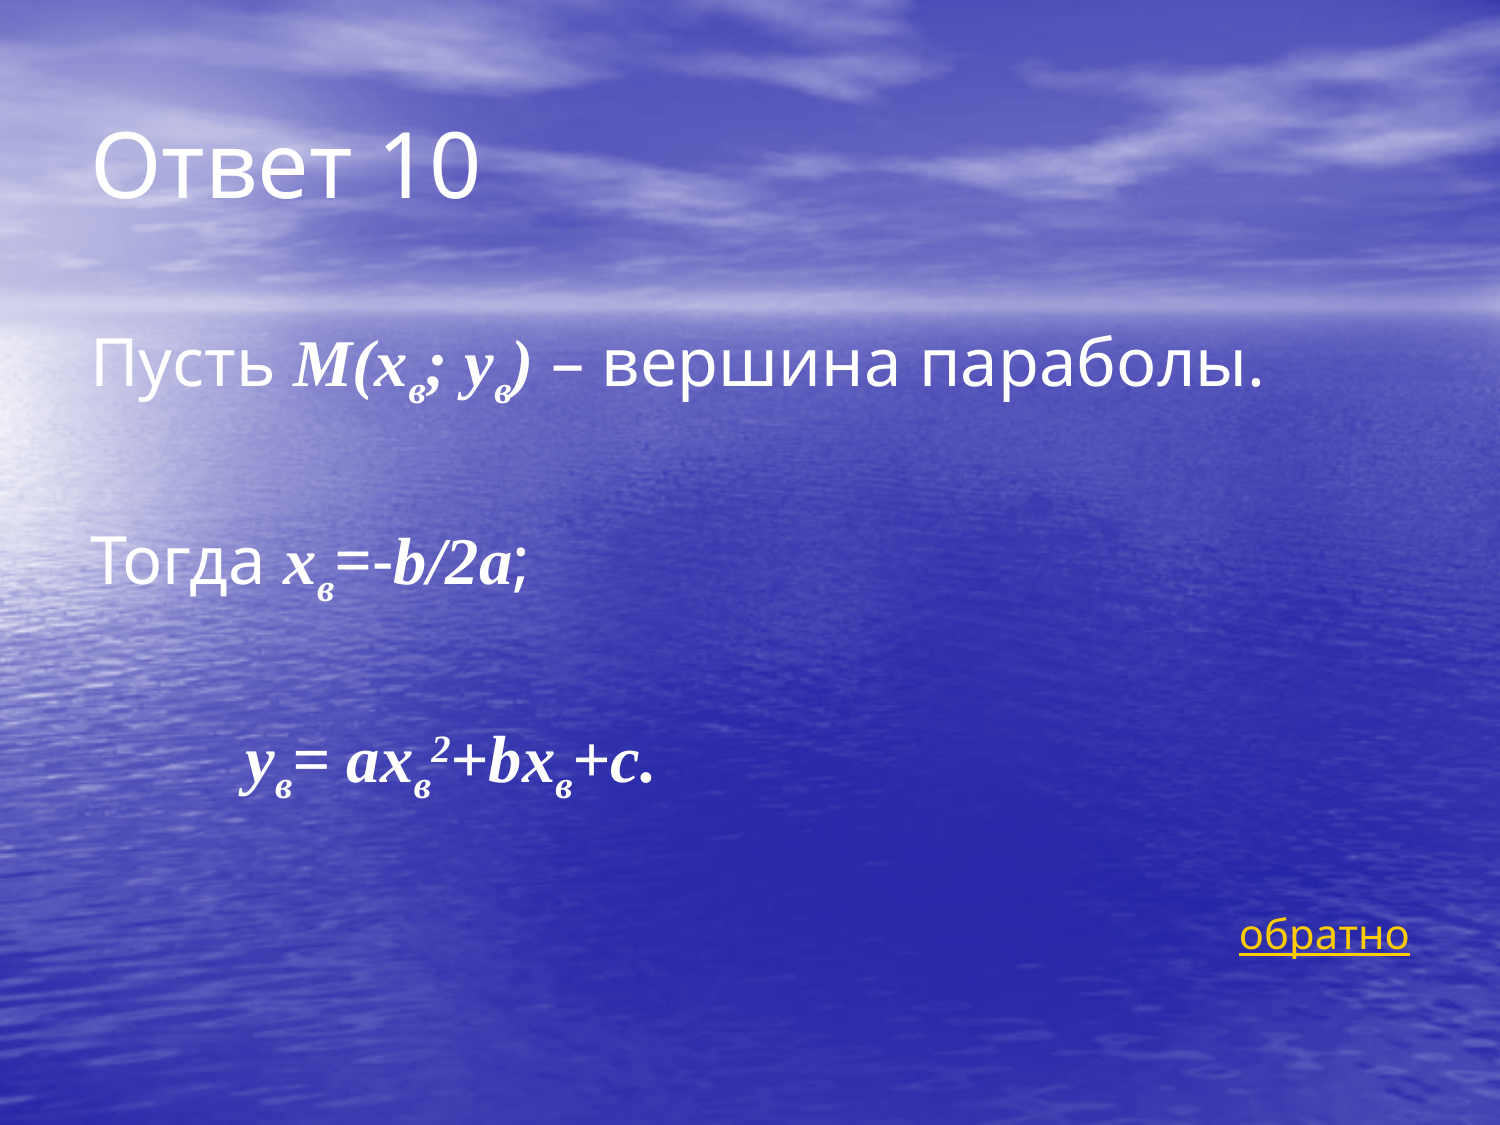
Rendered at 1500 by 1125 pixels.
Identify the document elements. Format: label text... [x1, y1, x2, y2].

list Пусть М(хв; ув) – вершина параболы. Тогда хв=-b/2a; ув= ахв2+bхв+c. обратно [74, 312, 1426, 988]
title Ответ 10 [74, 47, 1426, 276]
